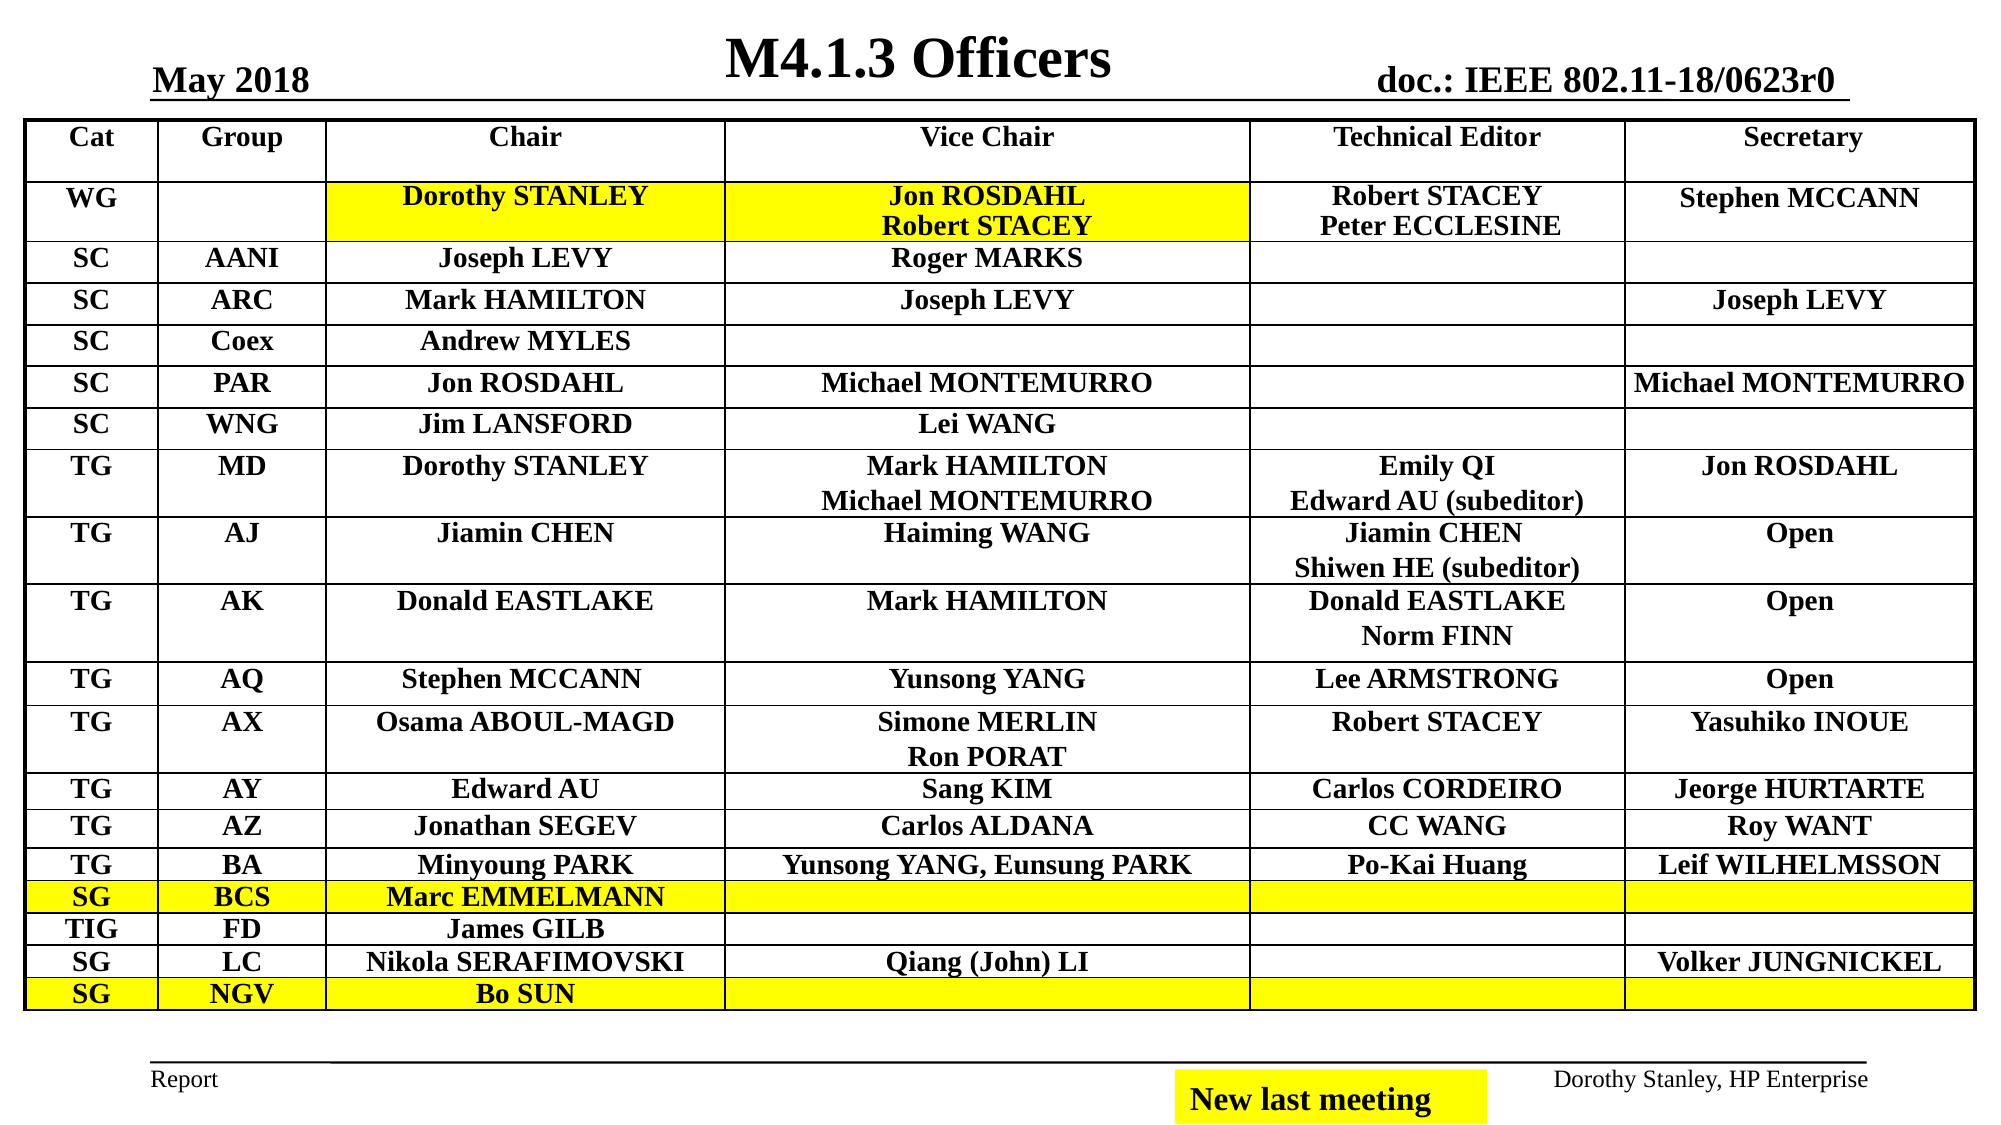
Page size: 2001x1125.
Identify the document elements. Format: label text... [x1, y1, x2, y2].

table_cell [726, 881, 1249, 912]
table_cell [1626, 242, 1973, 282]
table_cell ARC [159, 284, 325, 324]
table_cell [1251, 881, 1624, 912]
table_cell Nikola SERAFIMOVSKI [327, 946, 724, 977]
table_cell Mark HAMILTON Michael MONTEMURRO [726, 450, 1249, 516]
table_cell Mark HAMILTON [327, 284, 724, 324]
table_cell Leif WILHELMSSON [1626, 849, 1973, 880]
table_cell Marc EMMELMANN [327, 881, 724, 912]
table_header Group [159, 122, 325, 181]
table_cell SG [27, 946, 157, 977]
table_cell Jon ROSDAHL Robert STACEY [726, 183, 1249, 241]
table_cell Simone MERLIN Ron PORAT [726, 706, 1249, 772]
table_header Cat [27, 122, 157, 181]
table_cell [1251, 946, 1624, 977]
table_cell TG [27, 518, 157, 583]
table_cell AK [159, 585, 325, 661]
table_cell Joseph LEVY [726, 284, 1249, 324]
table_cell [1251, 978, 1624, 1009]
table_cell Bo SUN [327, 978, 724, 1009]
footer Dorothy Stanley, HP Enterprise [1512, 1061, 1869, 1093]
table_cell SC [27, 367, 157, 407]
table_cell Jonathan SEGEV [327, 810, 724, 847]
table_cell Osama ABOUL-MAGD [327, 706, 724, 772]
table_cell Roy WANT [1626, 810, 1973, 847]
table_cell Carlos ALDANA [726, 810, 1249, 847]
text_box New last meeting [1174, 1069, 1488, 1125]
table_cell Coex [159, 326, 325, 365]
table_cell Jon ROSDAHL [1626, 450, 1973, 516]
table_cell TG [27, 663, 157, 705]
table_cell SC [27, 326, 157, 365]
table_cell Jon ROSDAHL [327, 367, 724, 407]
table_cell Haiming WANG [726, 518, 1249, 583]
table_cell Yasuhiko INOUE [1626, 706, 1973, 772]
table_cell WNG [159, 409, 325, 449]
title M4.1.3 Officers [324, 23, 1513, 86]
table_cell SC [27, 242, 157, 282]
table_cell [1626, 914, 1973, 944]
table_header Chair [327, 122, 724, 181]
table_cell Minyoung PARK [327, 849, 724, 880]
table_cell Dorothy STANLEY [327, 450, 724, 516]
table_cell FD [159, 914, 325, 944]
table_cell MD [159, 450, 325, 516]
table_cell Andrew MYLES [327, 326, 724, 365]
table_cell Dorothy STANLEY [327, 183, 724, 241]
table_cell Donald EASTLAKE Norm FINN [1251, 585, 1624, 661]
table_cell Sang KIM [726, 774, 1249, 809]
table_cell AZ [159, 810, 325, 847]
table_cell Yunsong YANG [726, 663, 1249, 705]
table_cell [1251, 242, 1624, 282]
table_cell TG [27, 849, 157, 880]
table_header Vice Chair [726, 122, 1249, 181]
table_cell Robert STACEY [1251, 706, 1624, 772]
table_cell TG [27, 774, 157, 809]
table_cell AJ [159, 518, 325, 583]
table_cell Edward AU [327, 774, 724, 809]
table_cell James GILB [327, 914, 724, 944]
table_cell [1251, 326, 1624, 365]
table_cell BCS [159, 881, 325, 912]
table_cell Open [1626, 663, 1973, 705]
table_cell AANI [159, 242, 325, 282]
table_cell Po-Kai Huang [1251, 849, 1624, 880]
table_cell Donald EASTLAKE [327, 585, 724, 661]
table_cell AQ [159, 663, 325, 705]
table_cell [1251, 284, 1624, 324]
table_cell PAR [159, 367, 325, 407]
table_cell Joseph LEVY [1626, 284, 1973, 324]
table_cell TG [27, 810, 157, 847]
table_cell SC [27, 284, 157, 324]
table_cell Carlos CORDEIRO [1251, 774, 1624, 809]
table_cell SG [27, 881, 157, 912]
table_header Technical Editor [1251, 122, 1624, 181]
table_cell NGV [159, 978, 325, 1009]
table_cell Stephen MCCANN [327, 663, 724, 705]
table_cell Robert STACEY Peter ECCLESINE [1251, 183, 1624, 241]
table_cell Open [1626, 585, 1973, 661]
table_cell [1251, 409, 1624, 449]
table_cell [726, 978, 1249, 1009]
table_cell Joseph LEVY [327, 242, 724, 282]
table_cell Lee ARMSTRONG [1251, 663, 1624, 705]
table_cell Michael MONTEMURRO [1626, 367, 1973, 407]
table_cell Roger MARKS [726, 242, 1249, 282]
table_cell Jiamin CHEN Shiwen HE (subeditor) [1251, 518, 1624, 583]
table_cell [726, 914, 1249, 944]
table_cell Jiamin CHEN [327, 518, 724, 583]
table_cell Jim LANSFORD [327, 409, 724, 449]
table_cell TG [27, 585, 157, 661]
table_cell BA [159, 849, 325, 880]
table_cell [1626, 978, 1973, 1009]
table_header Secretary [1626, 122, 1973, 181]
table_cell AX [159, 706, 325, 772]
table_cell Lei WANG [726, 409, 1249, 449]
table_cell [1626, 326, 1973, 365]
table_cell CC WANG [1251, 810, 1624, 847]
table_cell [1251, 367, 1624, 407]
table_cell Emily QI Edward AU (subeditor) [1251, 450, 1624, 516]
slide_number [152, 54, 406, 101]
table_cell Yunsong YANG, Eunsung PARK [726, 849, 1249, 880]
table_cell LC [159, 946, 325, 977]
table_cell Jeorge HURTARTE [1626, 774, 1973, 809]
table_cell [1251, 914, 1624, 944]
table_cell Open [1626, 518, 1973, 583]
table_cell [1626, 409, 1973, 449]
table_cell [1626, 881, 1973, 912]
table_cell TG [27, 450, 157, 516]
table_cell TIG [27, 914, 157, 944]
table_cell Qiang (John) LI [726, 946, 1249, 977]
table_cell AY [159, 774, 325, 809]
table_cell [159, 183, 325, 241]
table_cell Stephen MCCANN [1626, 183, 1973, 241]
table_cell SC [27, 409, 157, 449]
table_cell TG [27, 706, 157, 772]
table_cell Volker JUNGNICKEL [1626, 946, 1973, 977]
table_cell Mark HAMILTON [726, 585, 1249, 661]
table_cell SG [27, 978, 157, 1009]
table_cell [726, 326, 1249, 365]
table_cell WG [27, 183, 157, 241]
table_cell Michael MONTEMURRO [726, 367, 1249, 407]
